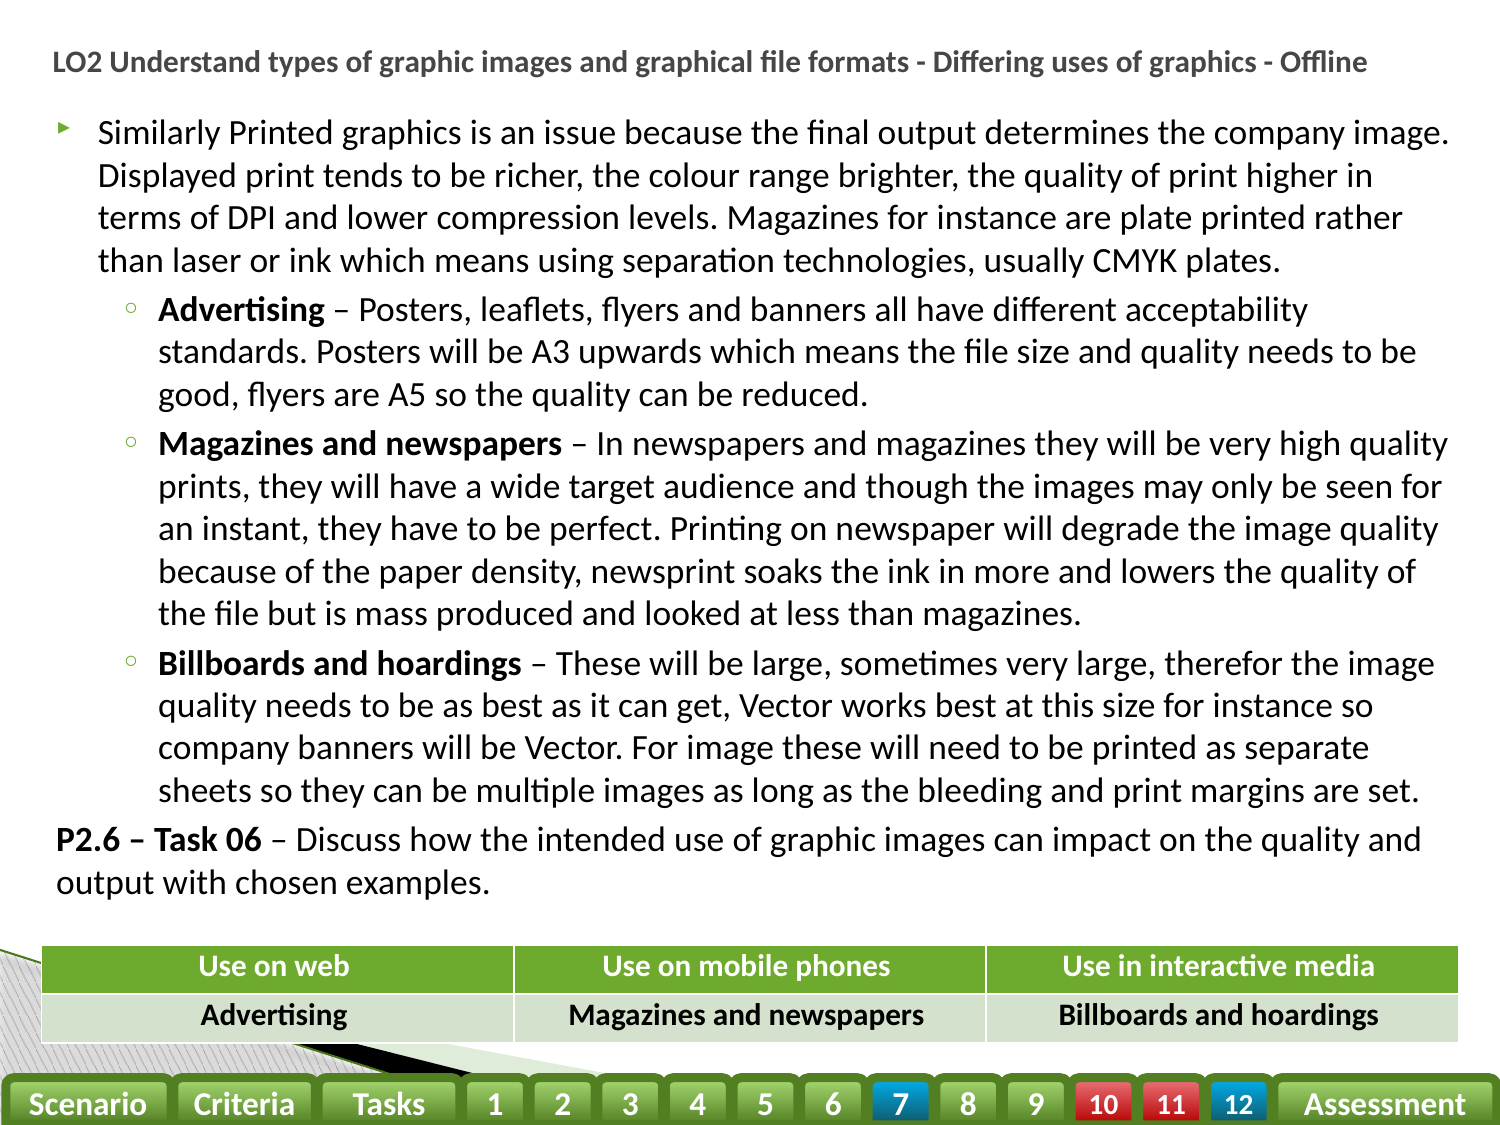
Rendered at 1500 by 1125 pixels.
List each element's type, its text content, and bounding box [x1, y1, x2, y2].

table_cell Advertising [42, 995, 513, 1042]
table_header Use in interactive media [987, 946, 1458, 993]
table_cell Magazines and newspapers [515, 995, 985, 1042]
table_cell Billboards and hoardings [987, 995, 1458, 1042]
list Similarly Printed graphics is an issue because the final output determines the company image. Displayed print tends to be richer, the colour range brighter, the quality of print higher in terms of DPI and lower compression levels. Magazines for instance are plate printed rather than laser or ink which means using separation technologies, usually CMYK plates. Advertising – Posters, leaflets, flyers and banners all have different acceptability standards. Posters will be A3 upwards which means the file size and quality needs to be good, flyers are A5 so the quality can be reduced. Magazines and newspapers – In newspapers and magazines they will be very high quality prints, they will have a wide target audience and though the images may only be seen for an instant, they have to be perfect. Printing on newspaper will degrade the image quality because of the paper density, newsprint soaks the ink in more and lowers the quality of the file but is mass produced and looked at less than magazines. Billboards and hoardings – These will be large, sometimes very large, therefor the image quality needs to be as best as it can get, Vector works best at this size for instance so company banners will be Vector. For image these will need to be printed as separate sheets so they can be multiple images as long as the bleeding and print margins are set. P2.6 – Task 06 – Discuss how the intended use of graphic images can impact on the quality and output with chosen examples. [41, 102, 1471, 941]
table_header Use on mobile phones [515, 946, 985, 993]
title LO2 Understand types of graphic images and graphical file formats - Differing uses of graphics - Offline [37, 19, 1471, 102]
table_header Use on web [42, 946, 513, 993]
